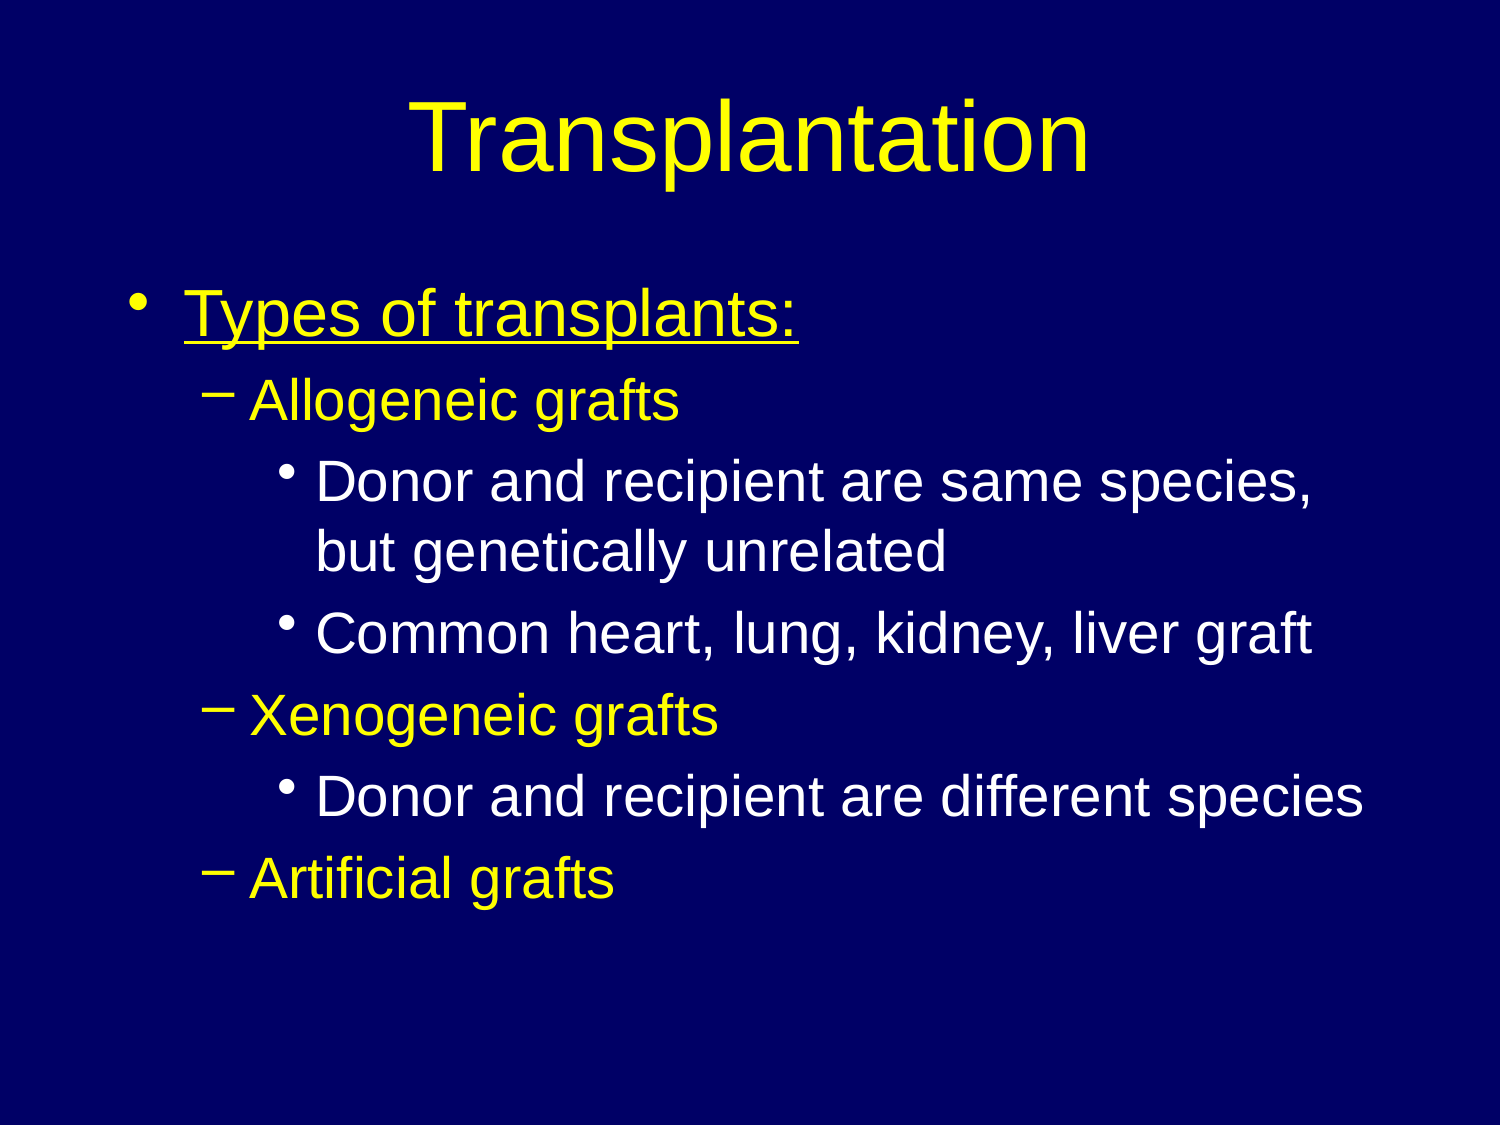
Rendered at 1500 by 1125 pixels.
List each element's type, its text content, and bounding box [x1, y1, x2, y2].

title Transplantation [112, 37, 1388, 226]
list Types of transplants: Allogeneic grafts Donor and recipient are same species, but genetically unrelated Common heart, lung, kidney, liver graft Xenogeneic grafts Donor and recipient are different species Artificial grafts [112, 262, 1388, 938]
